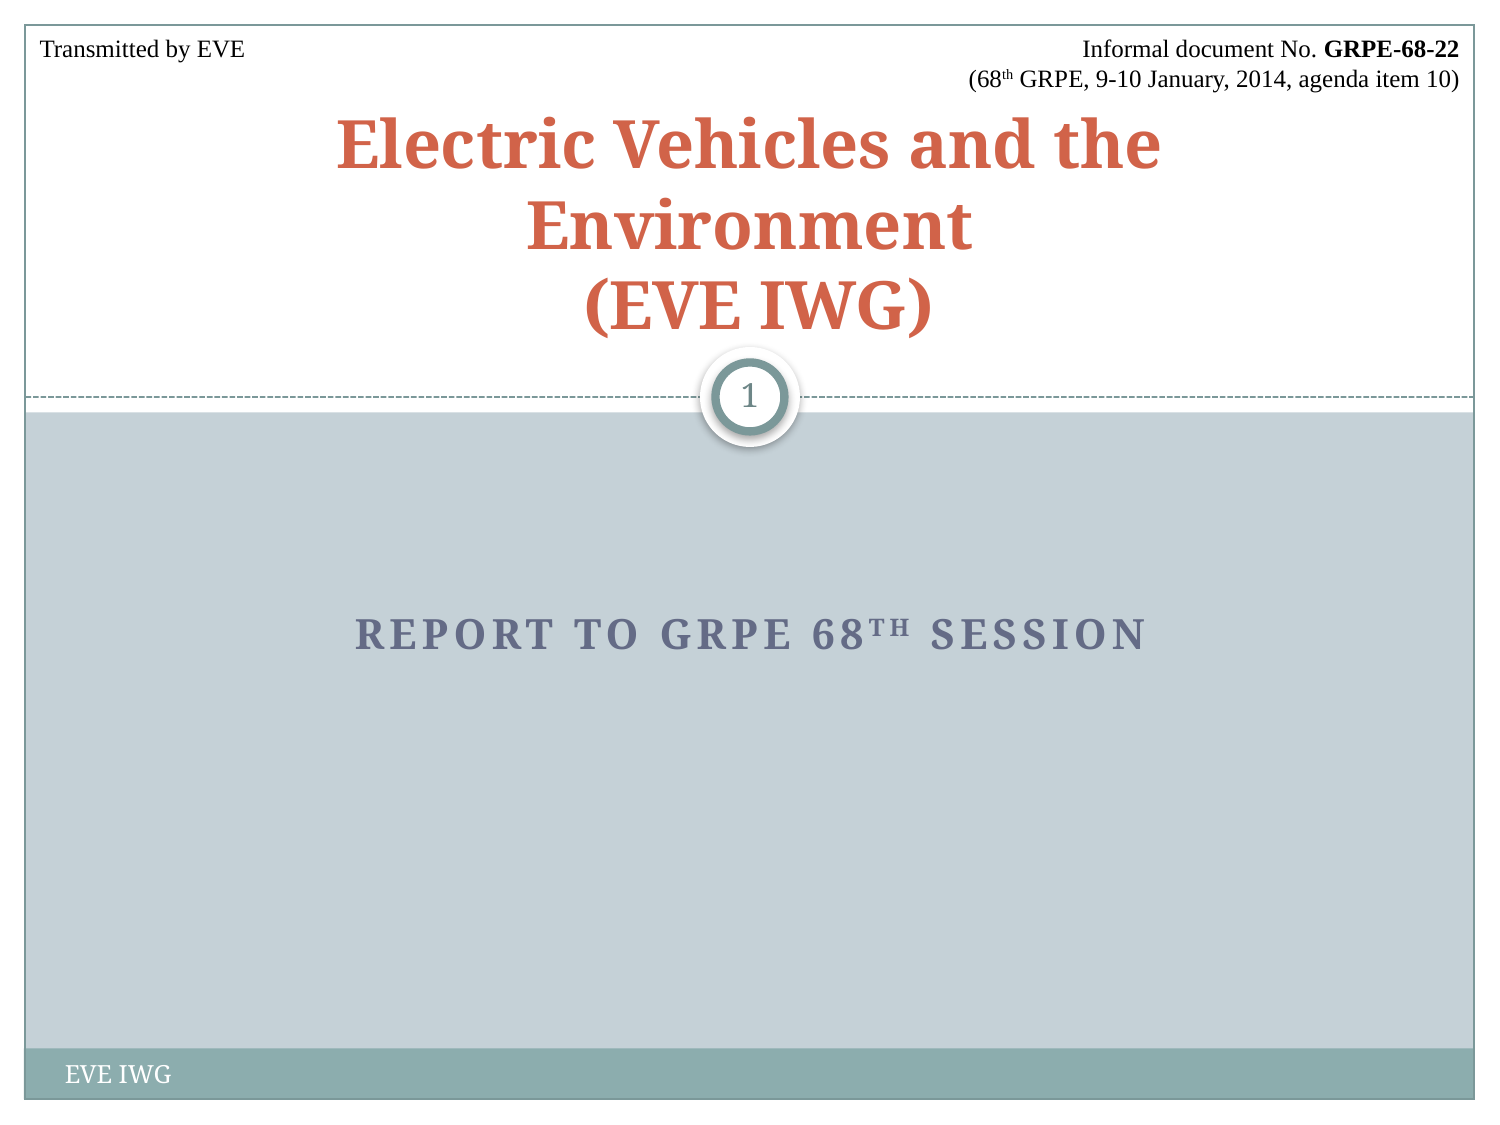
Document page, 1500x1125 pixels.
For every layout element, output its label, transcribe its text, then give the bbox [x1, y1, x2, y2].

slide_number 1 [712, 360, 788, 434]
text_box Informal document No. GRPE-68-22 (68th GRPE, 9-10 January, 2014, agenda item 10) [922, 24, 1475, 100]
title Electric Vehicles and the Environment (EVE IWG) [112, 62, 1388, 350]
footer EVE IWG [50, 1051, 638, 1112]
subtitle Report to GRPE 68th Session [225, 600, 1275, 888]
text_box Transmitted by EVE [24, 24, 488, 70]
